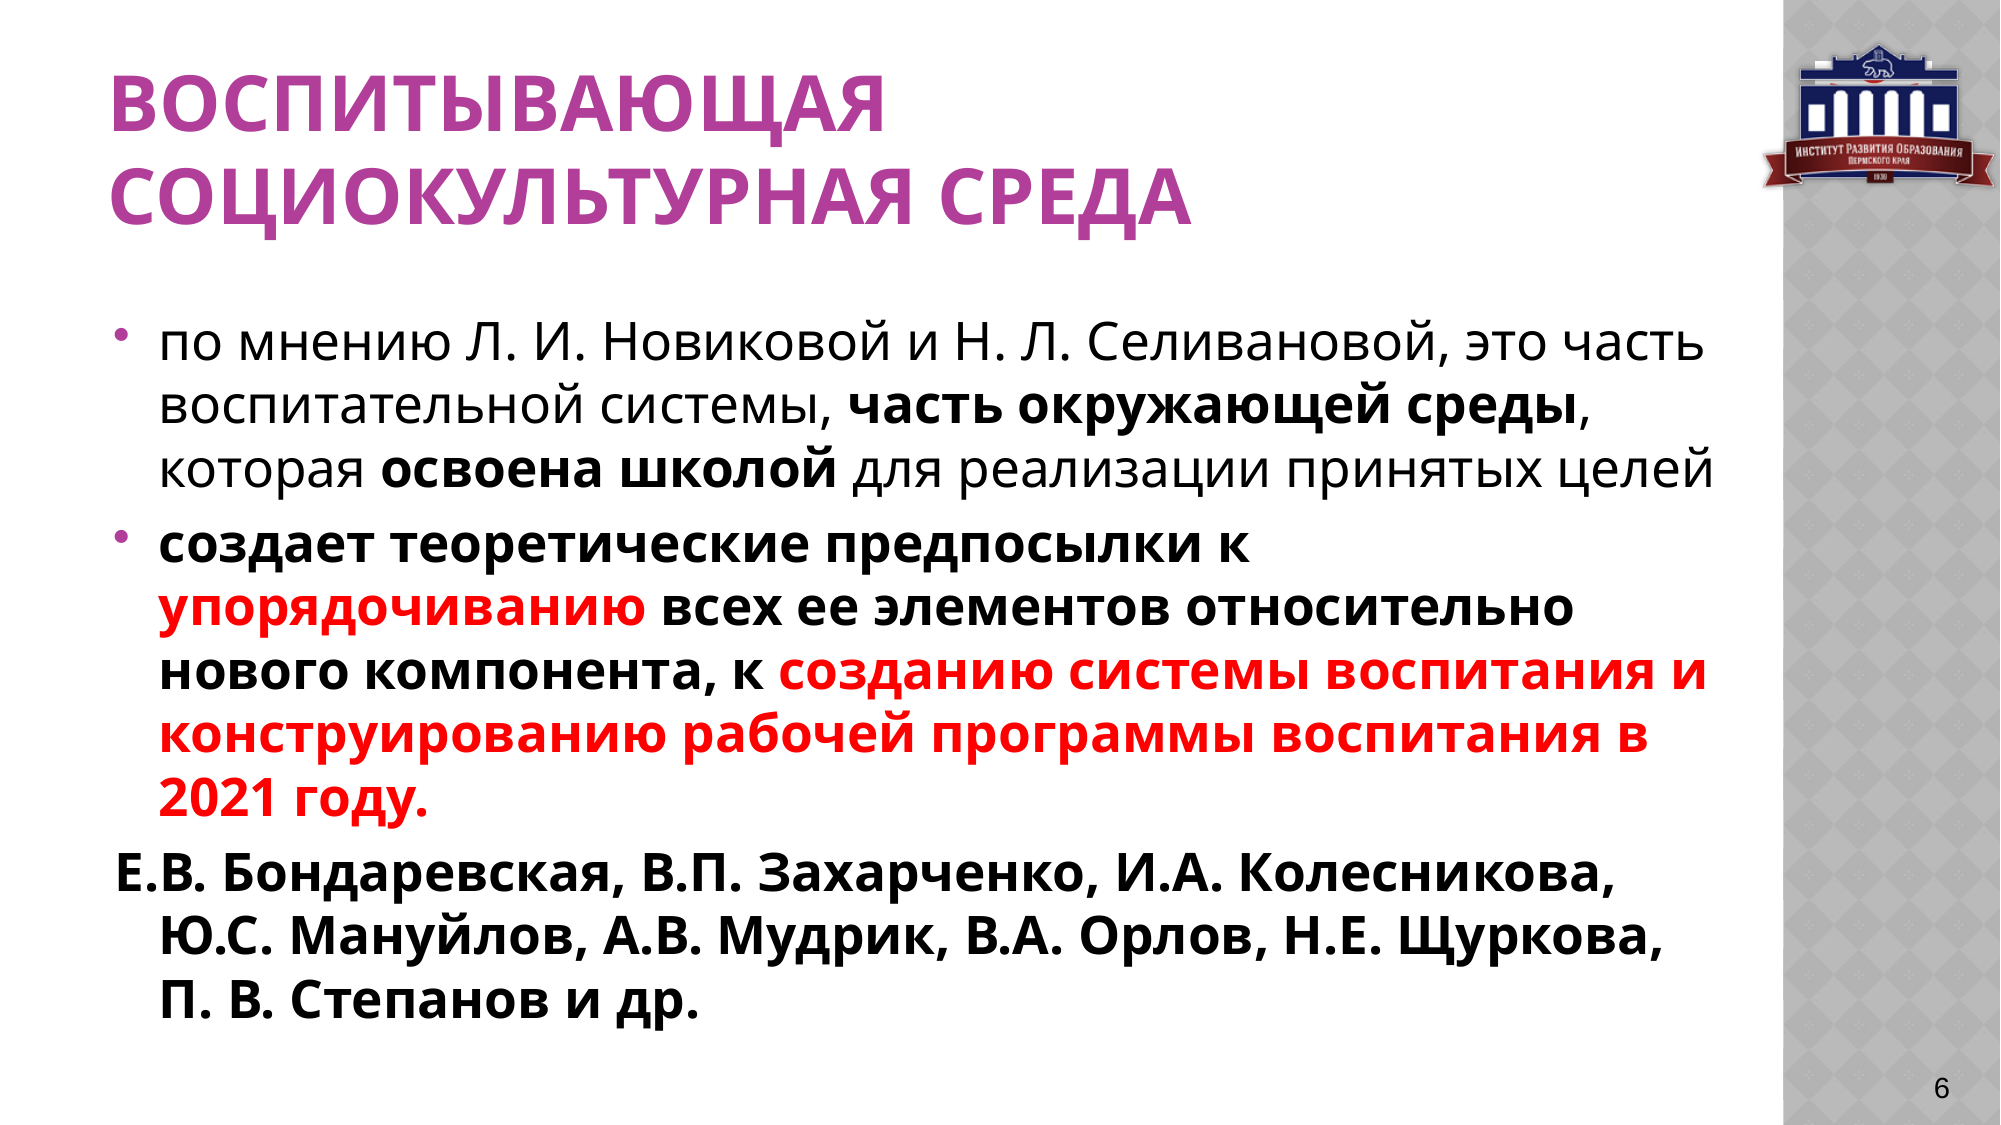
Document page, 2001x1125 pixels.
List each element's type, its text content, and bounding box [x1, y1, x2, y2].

title Воспитывающая социокультурная среда [99, 52, 1684, 240]
picture [1757, 38, 2000, 194]
list по мнению Л. И. Новиковой и Н. Л. Селивановой, это часть воспитательной системы, часть окружающей среды, которая освоена школой для реализации принятых целей создает теоретические предпосылки к упорядочиванию всех ее элементов относительно нового компонента, к созданию системы воспитания и конструированию рабочей программы воспитания в 2021 году. Е.В. Бондаревская, В.П. Захарченко, И.А. Колесникова, Ю.С. Мануйлов, А.В. Мудрик, В.А. Орлов, Н.Е. Щуркова, П. В. Степанов и др. [99, 299, 1734, 1067]
